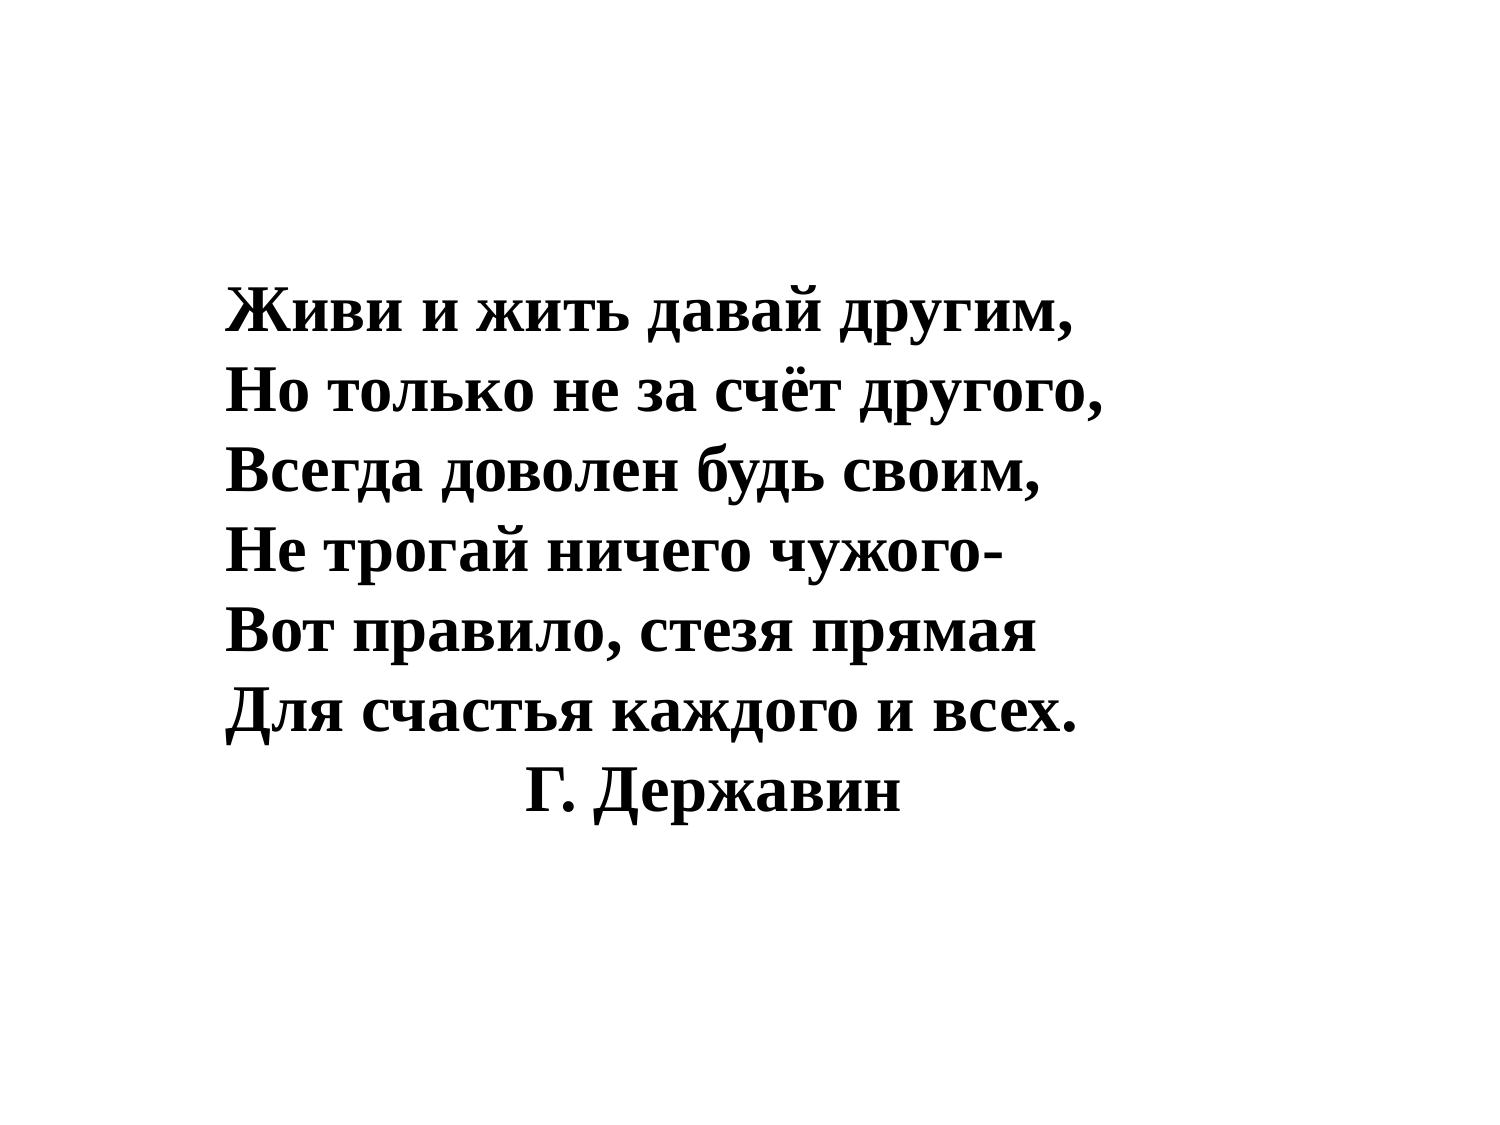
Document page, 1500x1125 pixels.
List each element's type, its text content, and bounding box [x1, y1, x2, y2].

text_box Живи и жить давай другим, Но только не за счёт другого, Всегда доволен будь своим, Не трогай ничего чужого- Вот правило, стезя прямая Для счастья каждого и всех. Г. Державин [210, 257, 1348, 833]
